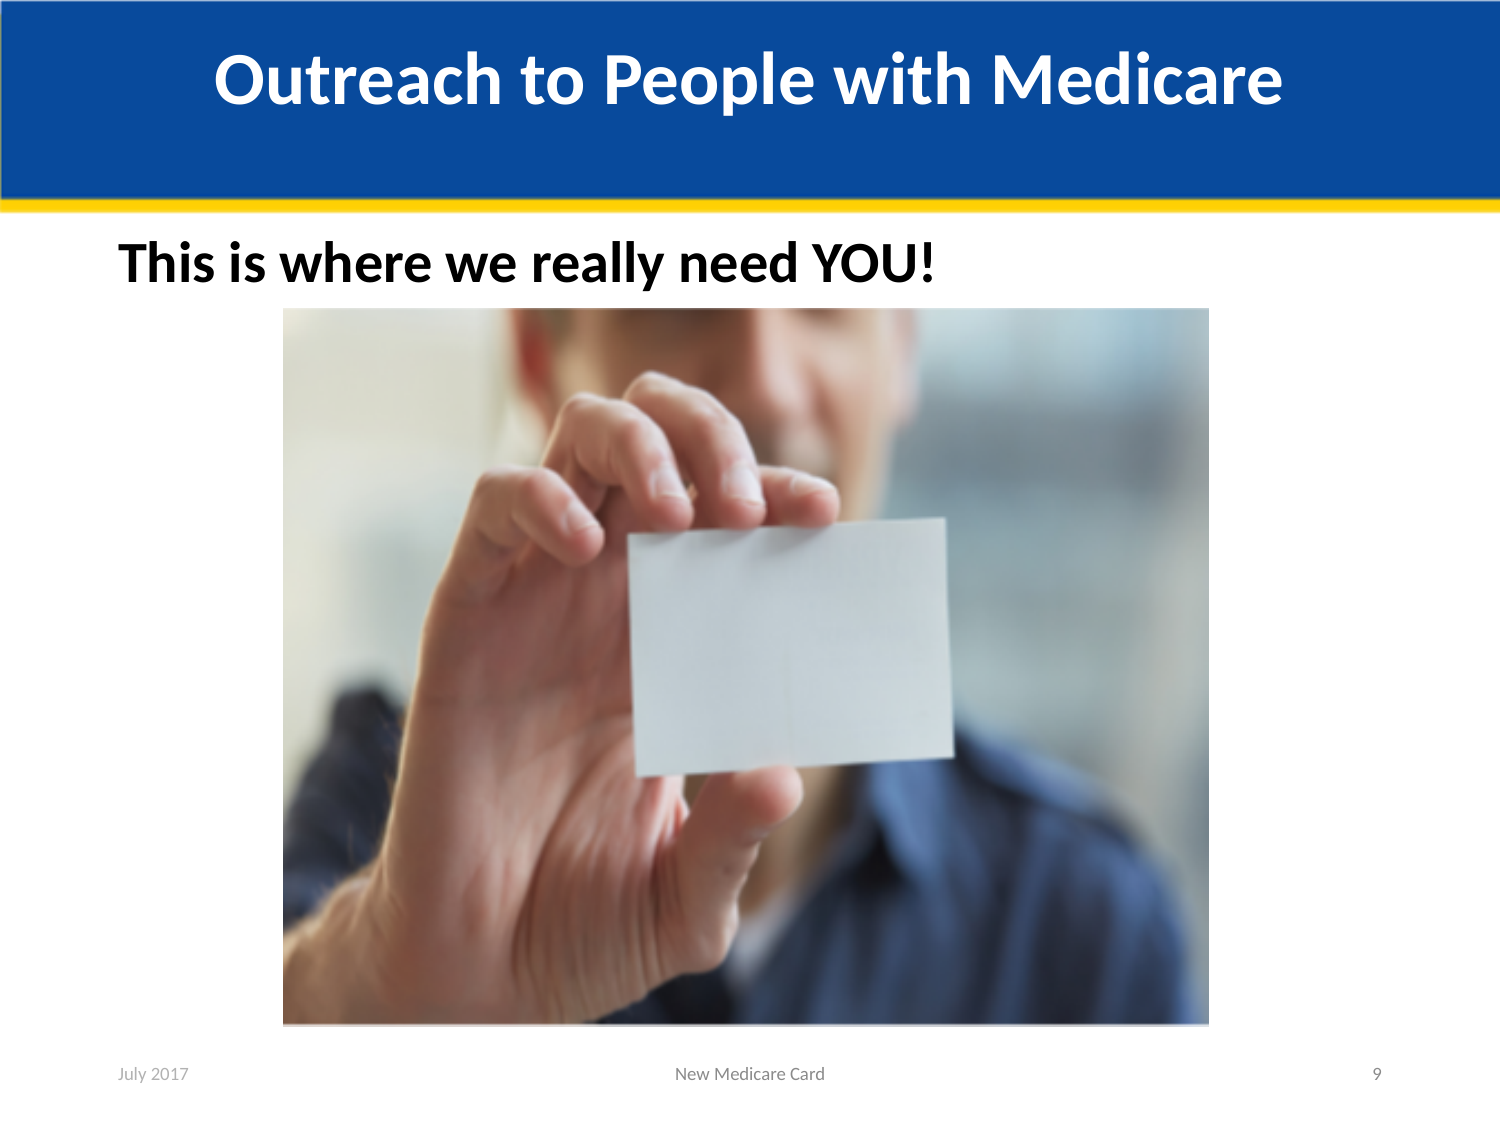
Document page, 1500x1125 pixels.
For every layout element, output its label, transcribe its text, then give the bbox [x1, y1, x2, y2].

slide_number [103, 1042, 441, 1103]
list This is where we really need YOU! [103, 217, 1397, 313]
slide_number 9 [1059, 1042, 1397, 1103]
title Outreach to People with Medicare [0, 1, 1500, 160]
picture [0, 160, 1500, 1125]
footer New Medicare Card [496, 1042, 1004, 1103]
